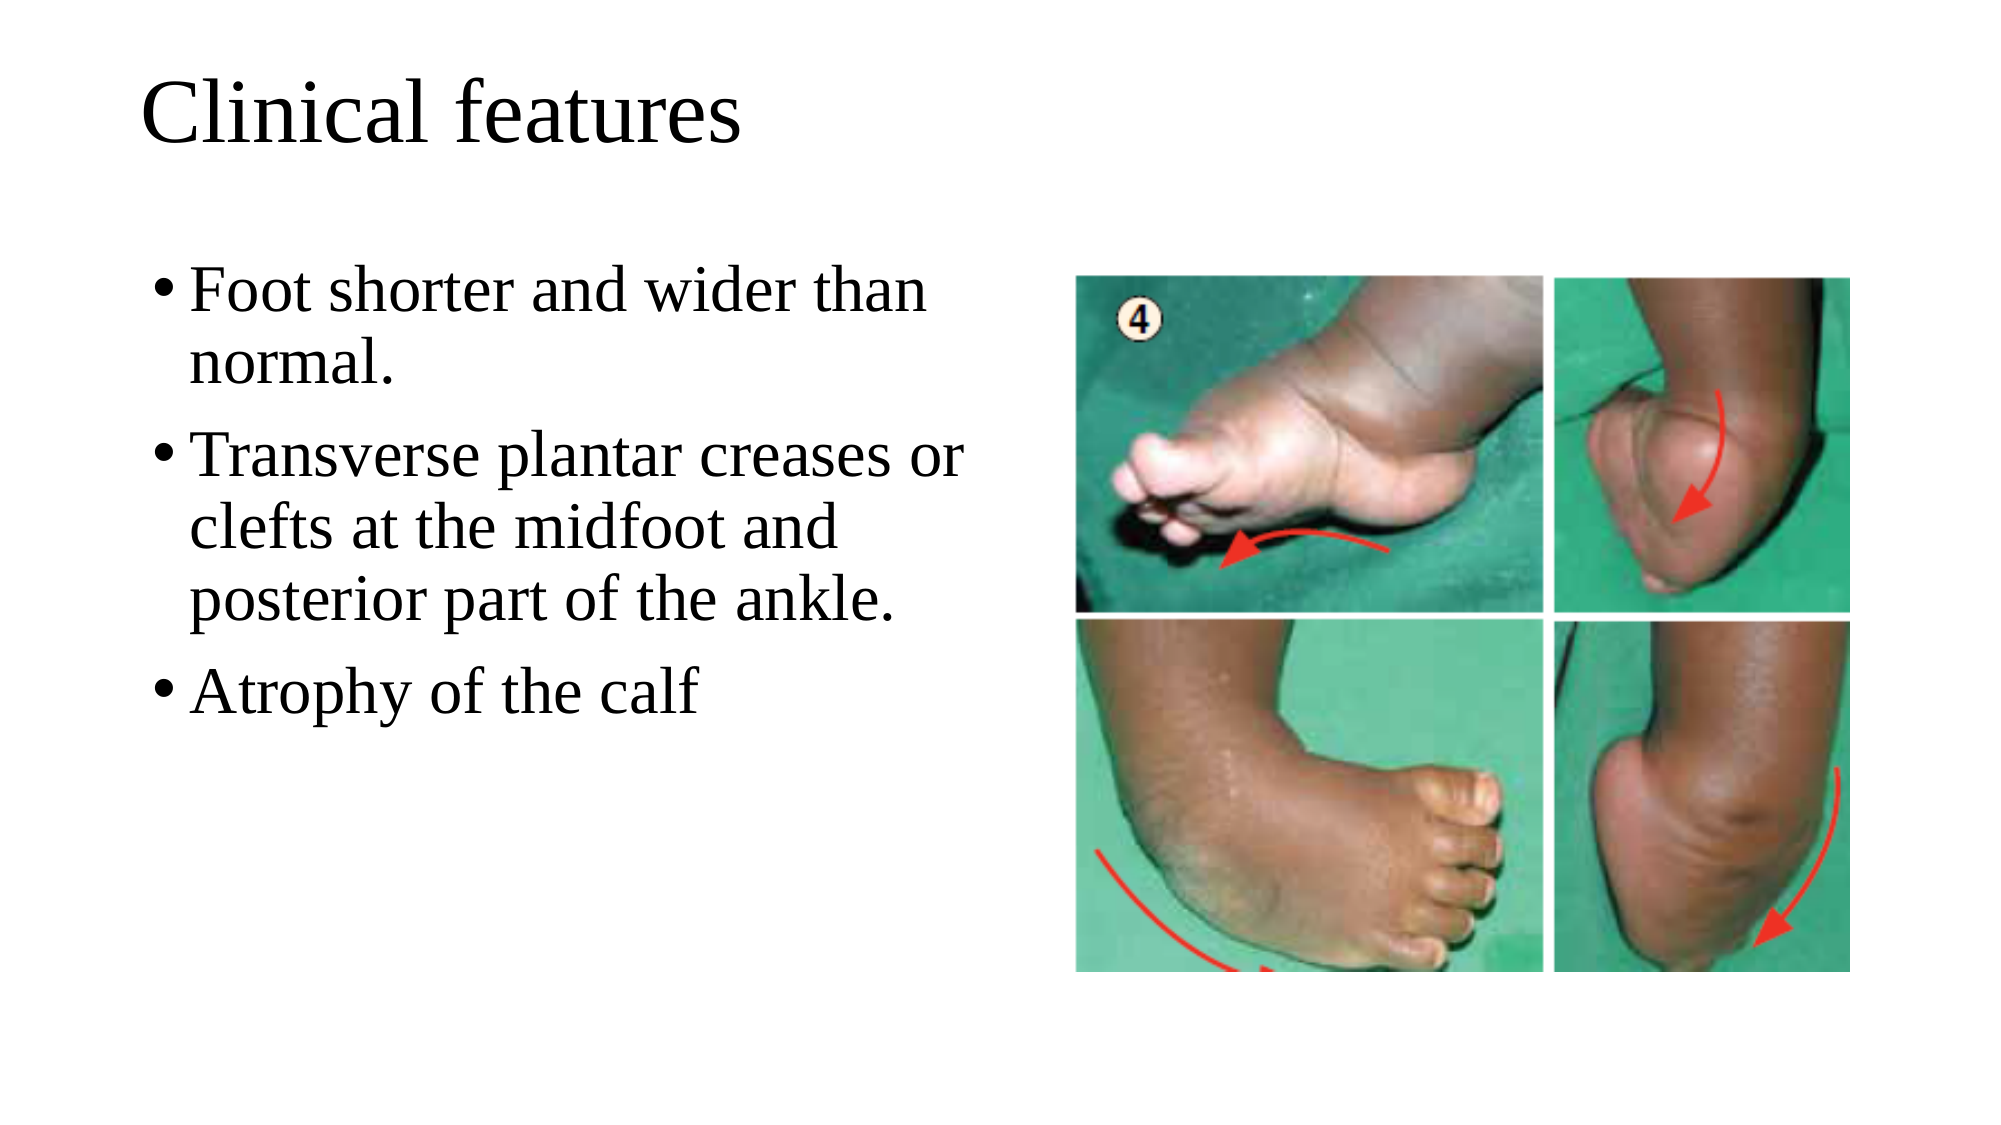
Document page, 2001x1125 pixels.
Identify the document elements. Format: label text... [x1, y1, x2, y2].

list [1052, 263, 1850, 972]
title Clinical features [125, 25, 1850, 201]
list Foot shorter and wider than normal. Transverse plantar creases or clefts at the midfoot and posterior part of the ankle. Atrophy of the calf [137, 246, 1030, 1016]
